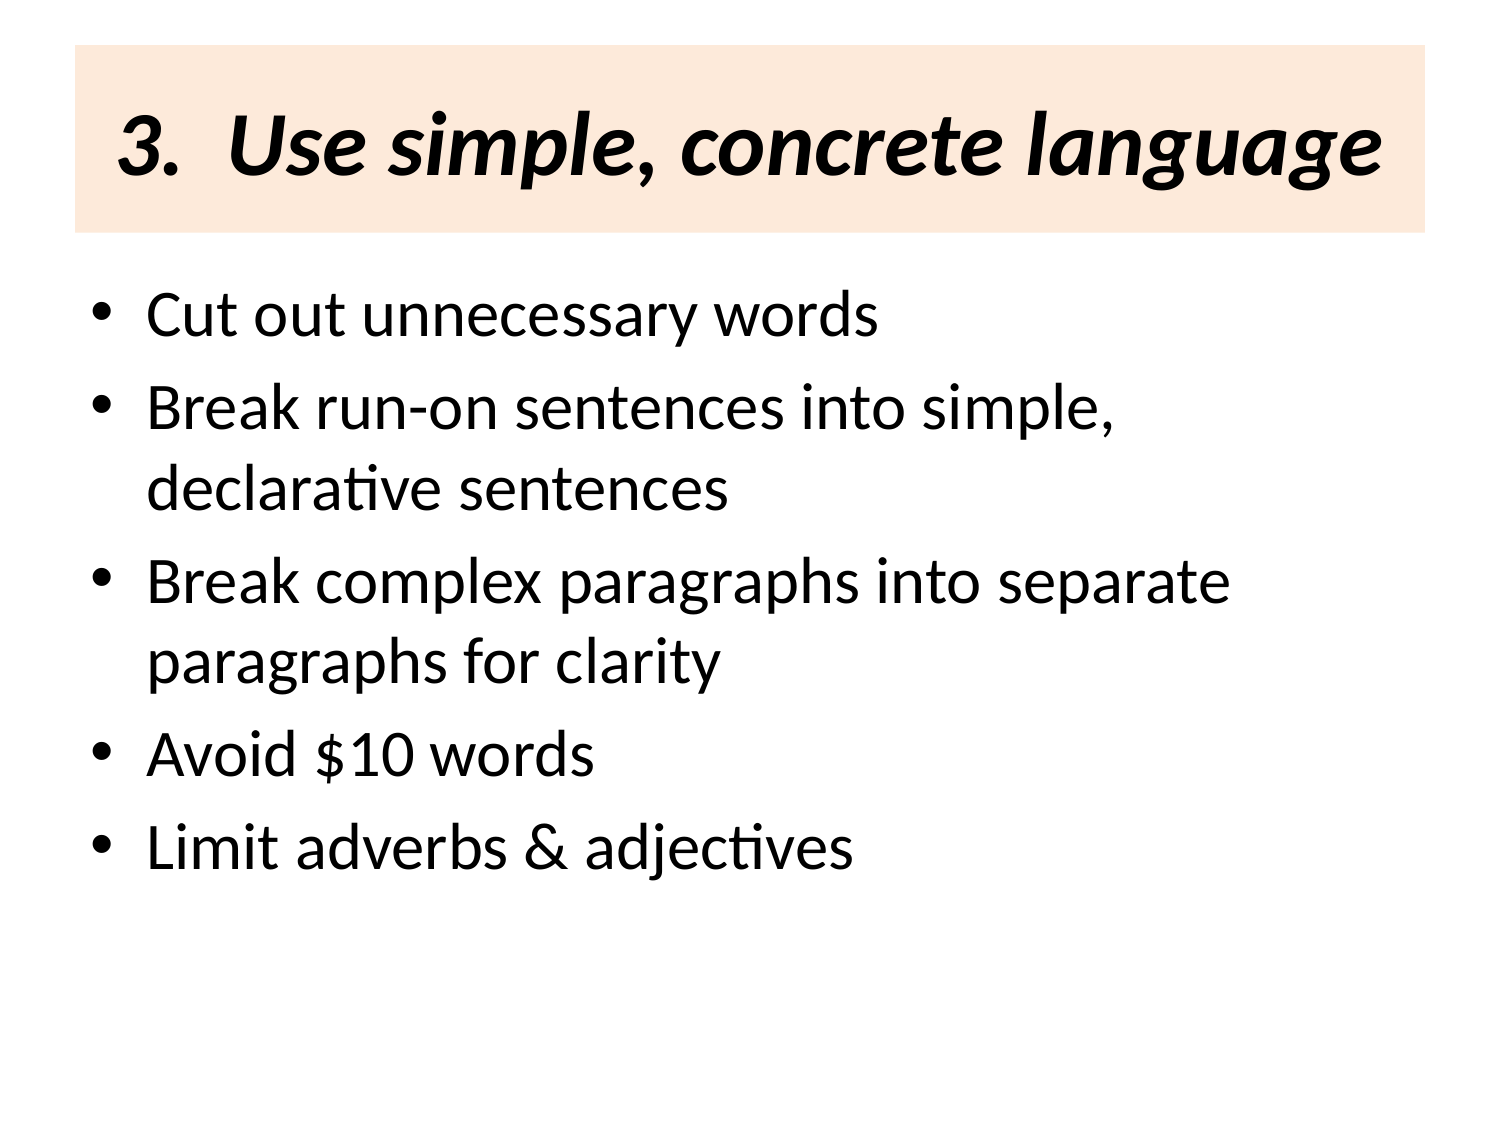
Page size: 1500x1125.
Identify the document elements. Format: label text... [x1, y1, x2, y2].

list Cut out unnecessary words Break run-on sentences into simple, declarative sentences Break complex paragraphs into separate paragraphs for clarity Avoid $10 words Limit adverbs & adjectives [75, 262, 1425, 1005]
title 3. Use simple, concrete language [75, 45, 1425, 233]
